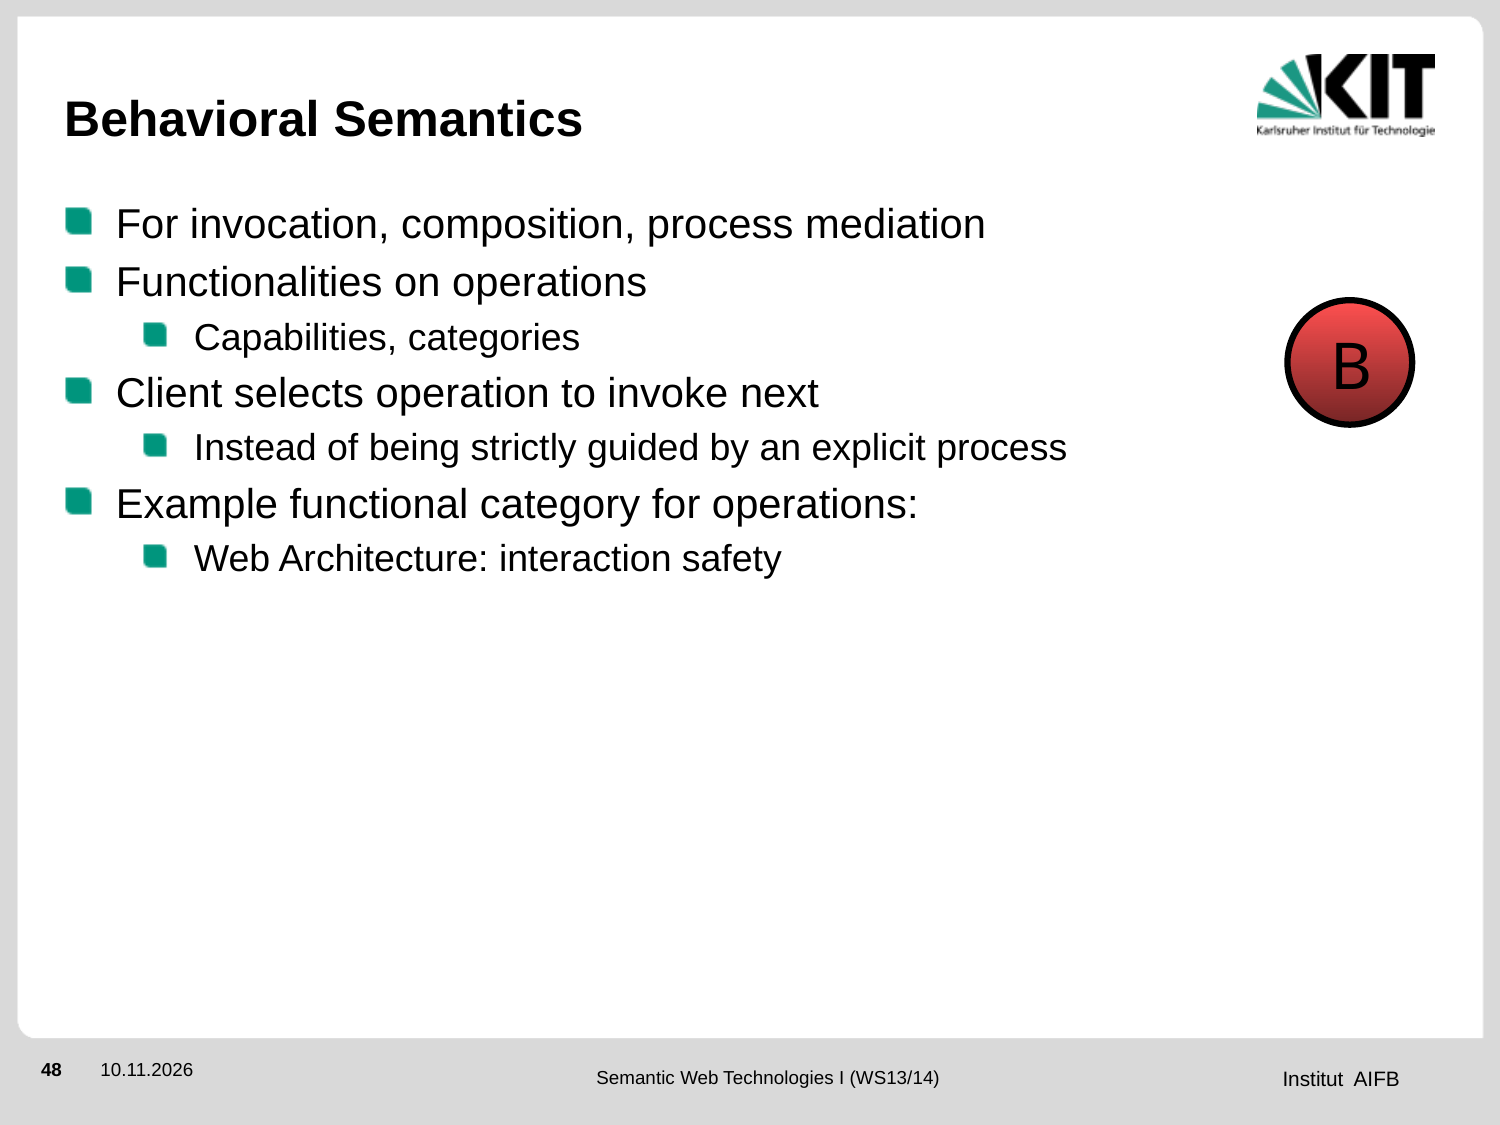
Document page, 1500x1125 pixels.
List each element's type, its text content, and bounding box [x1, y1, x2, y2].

list For invocation, composition, process mediation Functionalities on operations Capabilities, categories Client selects operation to invoke next Instead of being strictly guided by an explicit process Example functional category for operations: Web Architecture: interaction safety [64, 196, 1436, 1000]
picture [0, 0, 1500, 1125]
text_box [1287, 299, 1413, 425]
title Behavioral Semantics [64, 54, 1198, 147]
